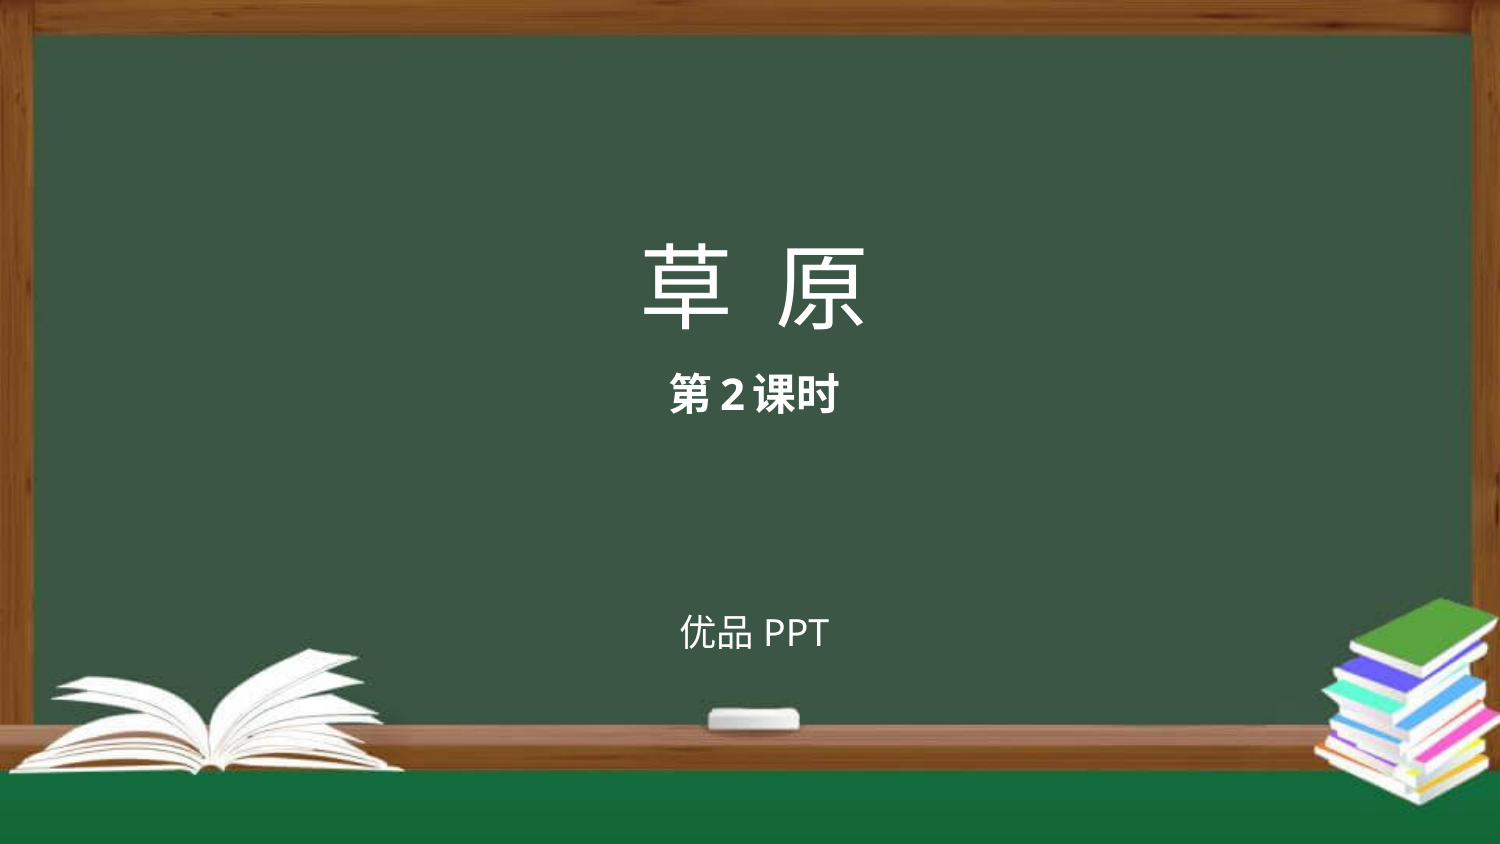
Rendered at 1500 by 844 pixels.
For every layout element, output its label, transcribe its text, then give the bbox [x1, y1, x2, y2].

text_box 优品PPT [608, 597, 901, 662]
picture [0, 0, 1500, 844]
title 草 原 第2课时 [34, 163, 1475, 428]
